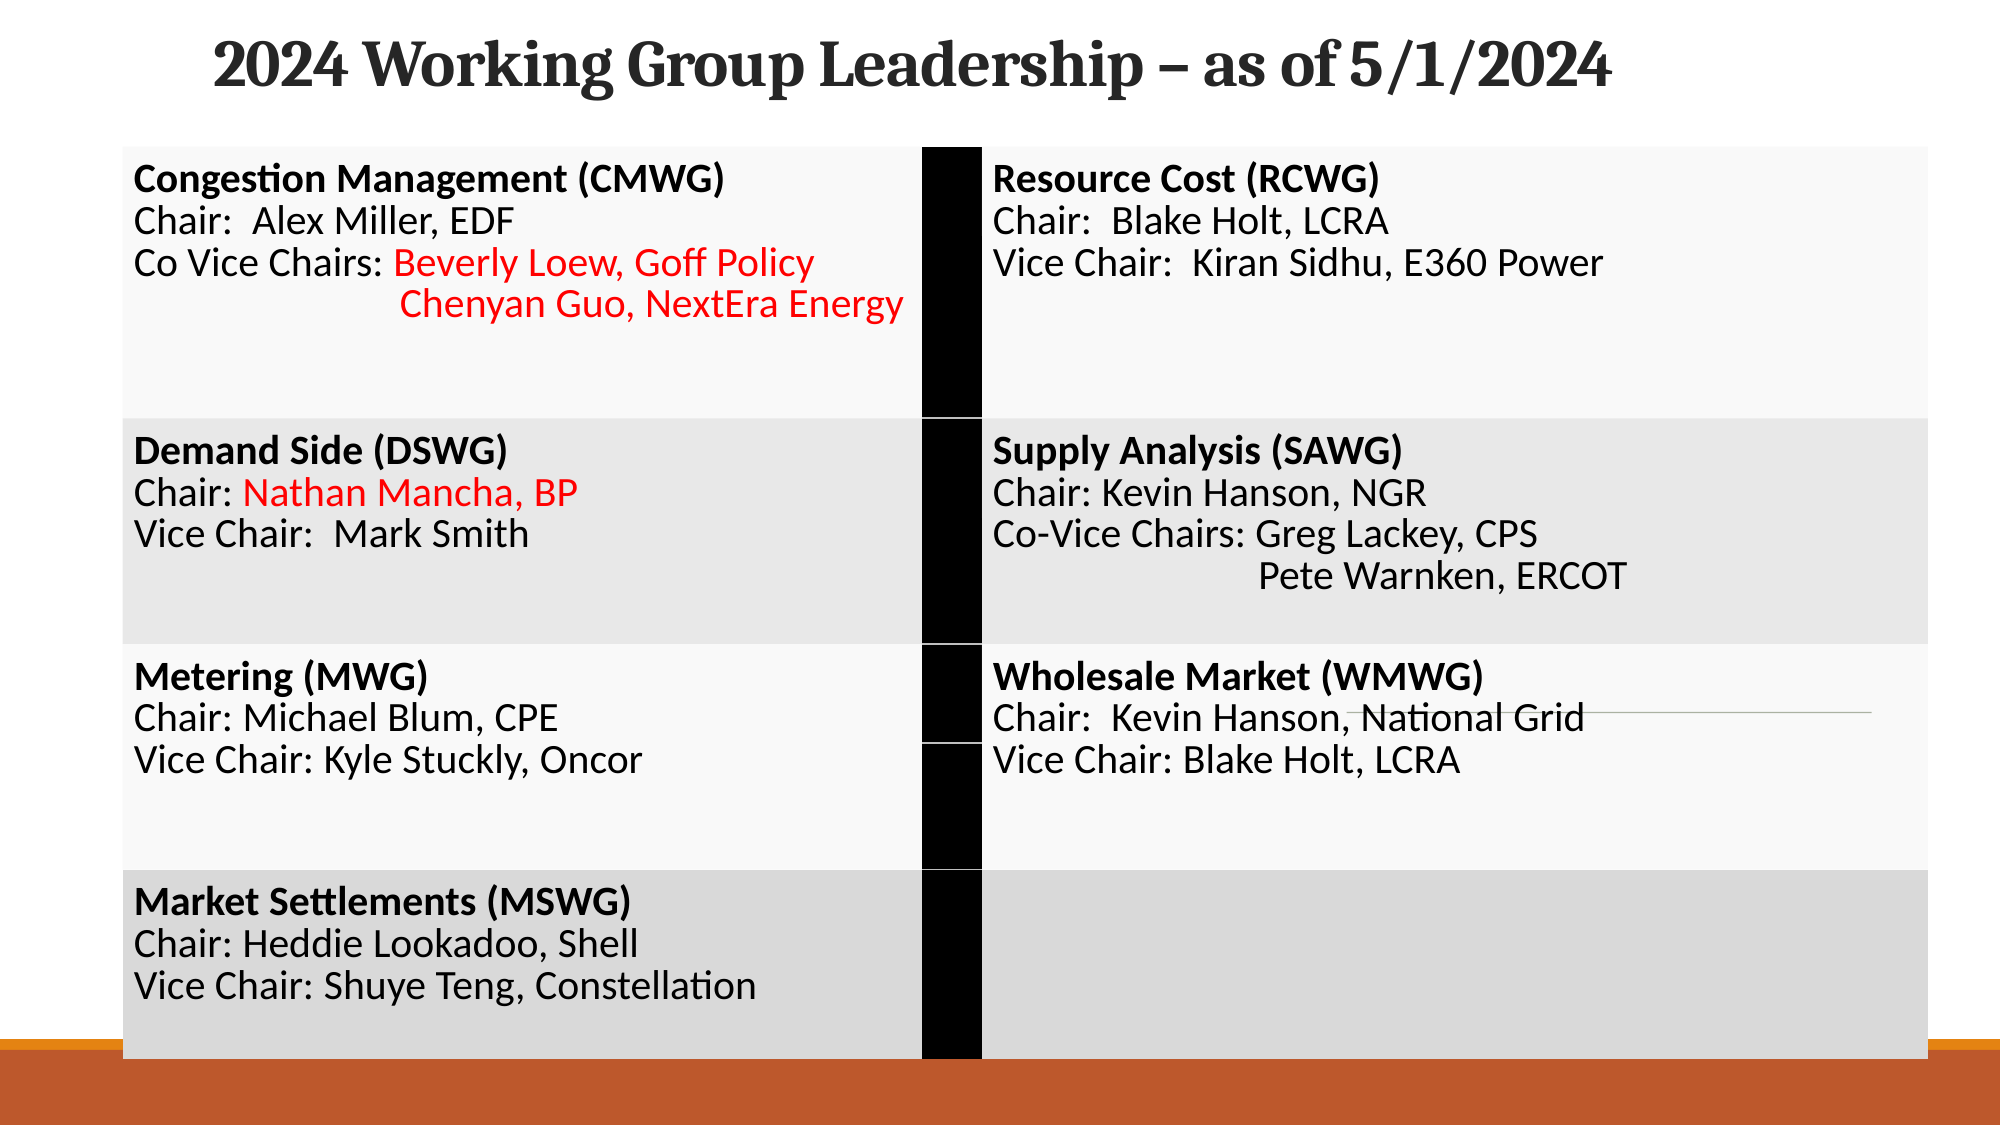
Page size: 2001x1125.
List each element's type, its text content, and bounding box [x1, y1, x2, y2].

table_header [922, 147, 982, 236]
text_box [0, 0, 2000, 1035]
table_cell Supply Analysis (SAWG) Chair: Kevin Hanson, NGR Co-Vice Chairs: Greg Lackey, CPS Pete Warnken, ERCOT [982, 418, 1928, 644]
table_cell [922, 236, 982, 417]
table_cell [922, 744, 982, 869]
text_box [1928, 1035, 2000, 1045]
table_header Congestion Management (CMWG) Chair: Alex Miller, EDF Co Vice Chairs: Beverly Loew, Goff Policy Chenyan Guo, NextEra Energy [123, 147, 922, 418]
text_box [0, 1035, 123, 1045]
table_cell [922, 727, 982, 742]
table_cell Metering (MWG) Chair: Michael Blum, CPE Vice Chair: Kyle Stuckly, Oncor [123, 644, 922, 870]
table_cell [922, 870, 982, 1059]
table_cell Demand Side (DSWG) Chair: Nathan Mancha, BP Vice Chair: Mark Smith [123, 418, 922, 644]
table_cell Wholesale Market (WMWG) Chair: Kevin Hanson, National Grid Vice Chair: Blake Holt, LCRA [982, 644, 1928, 870]
table_header Resource Cost (RCWG) Chair: Blake Holt, LCRA Vice Chair: Kiran Sidhu, E360 Power [982, 147, 1928, 418]
table_cell [922, 645, 982, 711]
table_cell [922, 518, 982, 643]
table_cell [982, 870, 1928, 1059]
title 2024 Working Group Leadership – as of 5/1/2024 [198, 21, 1929, 108]
text_box [0, 1045, 2000, 1125]
table_cell [922, 419, 982, 518]
table_cell Market Settlements (MSWG) Chair: Heddie Lookadoo, Shell Vice Chair: Shuye Teng, Constellation [123, 870, 922, 1059]
